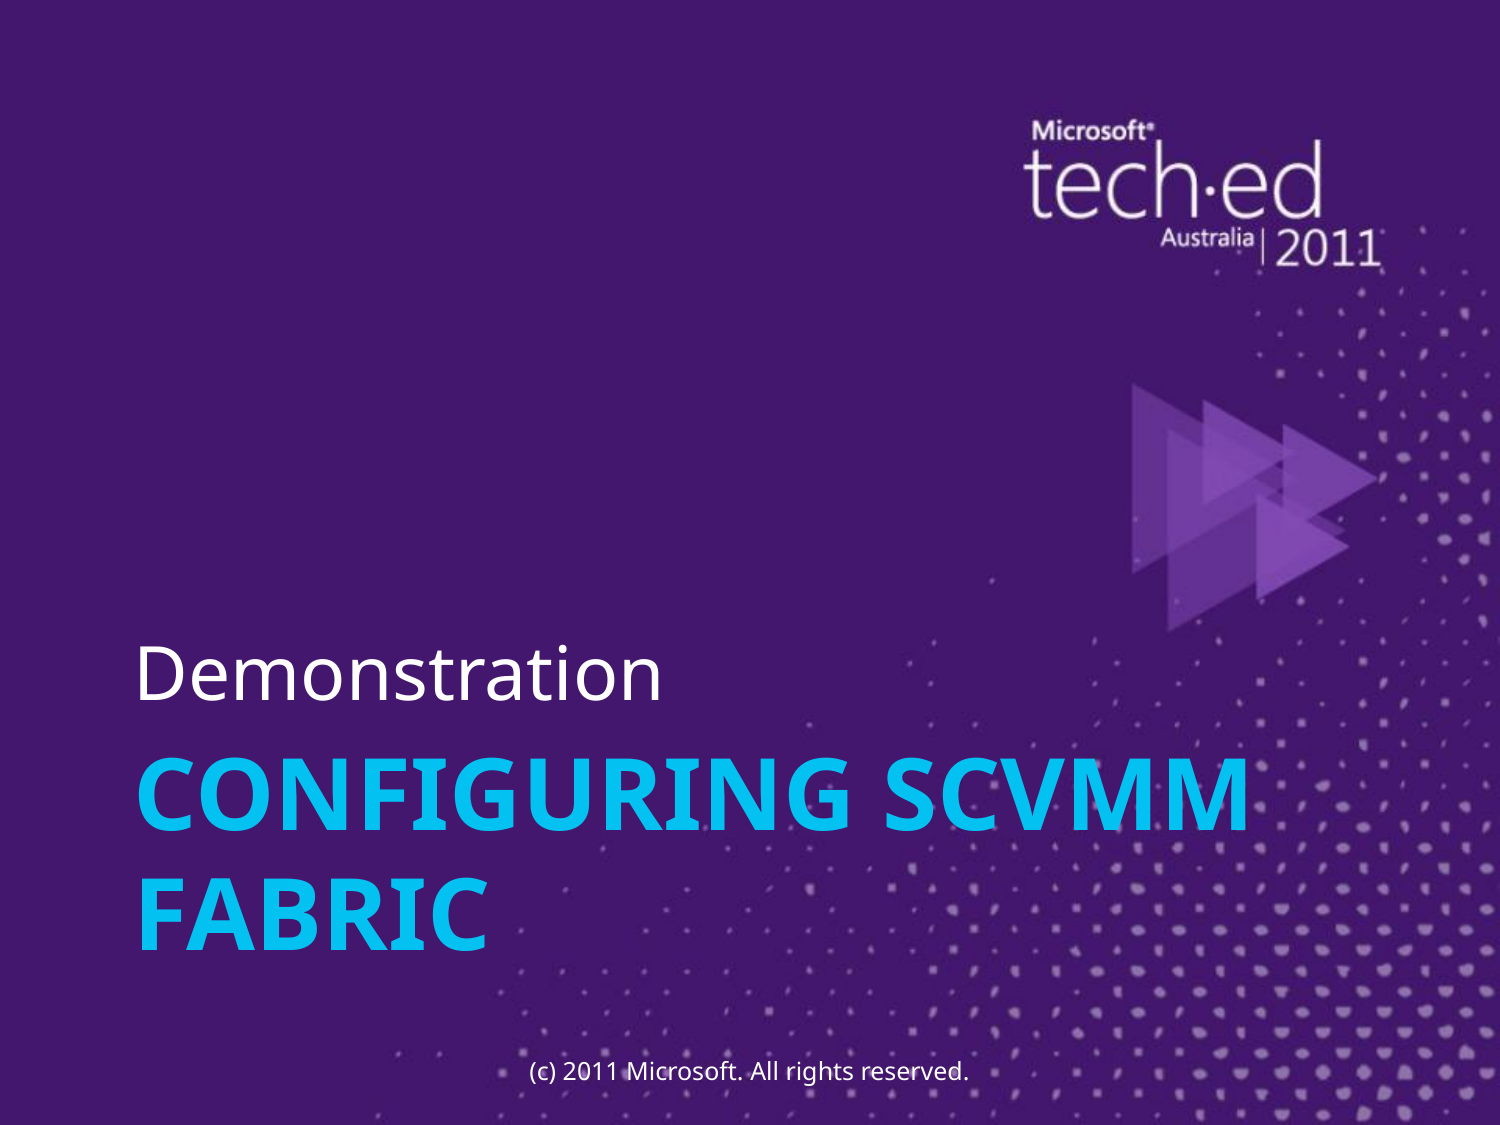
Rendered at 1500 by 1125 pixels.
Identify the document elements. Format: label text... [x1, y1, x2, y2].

picture [0, 0, 1500, 1125]
footer (c) 2011 Microsoft. All rights reserved. [512, 1042, 988, 1103]
list Demonstration [118, 476, 1394, 723]
title Configuring SCVMM Fabric [118, 723, 1394, 947]
